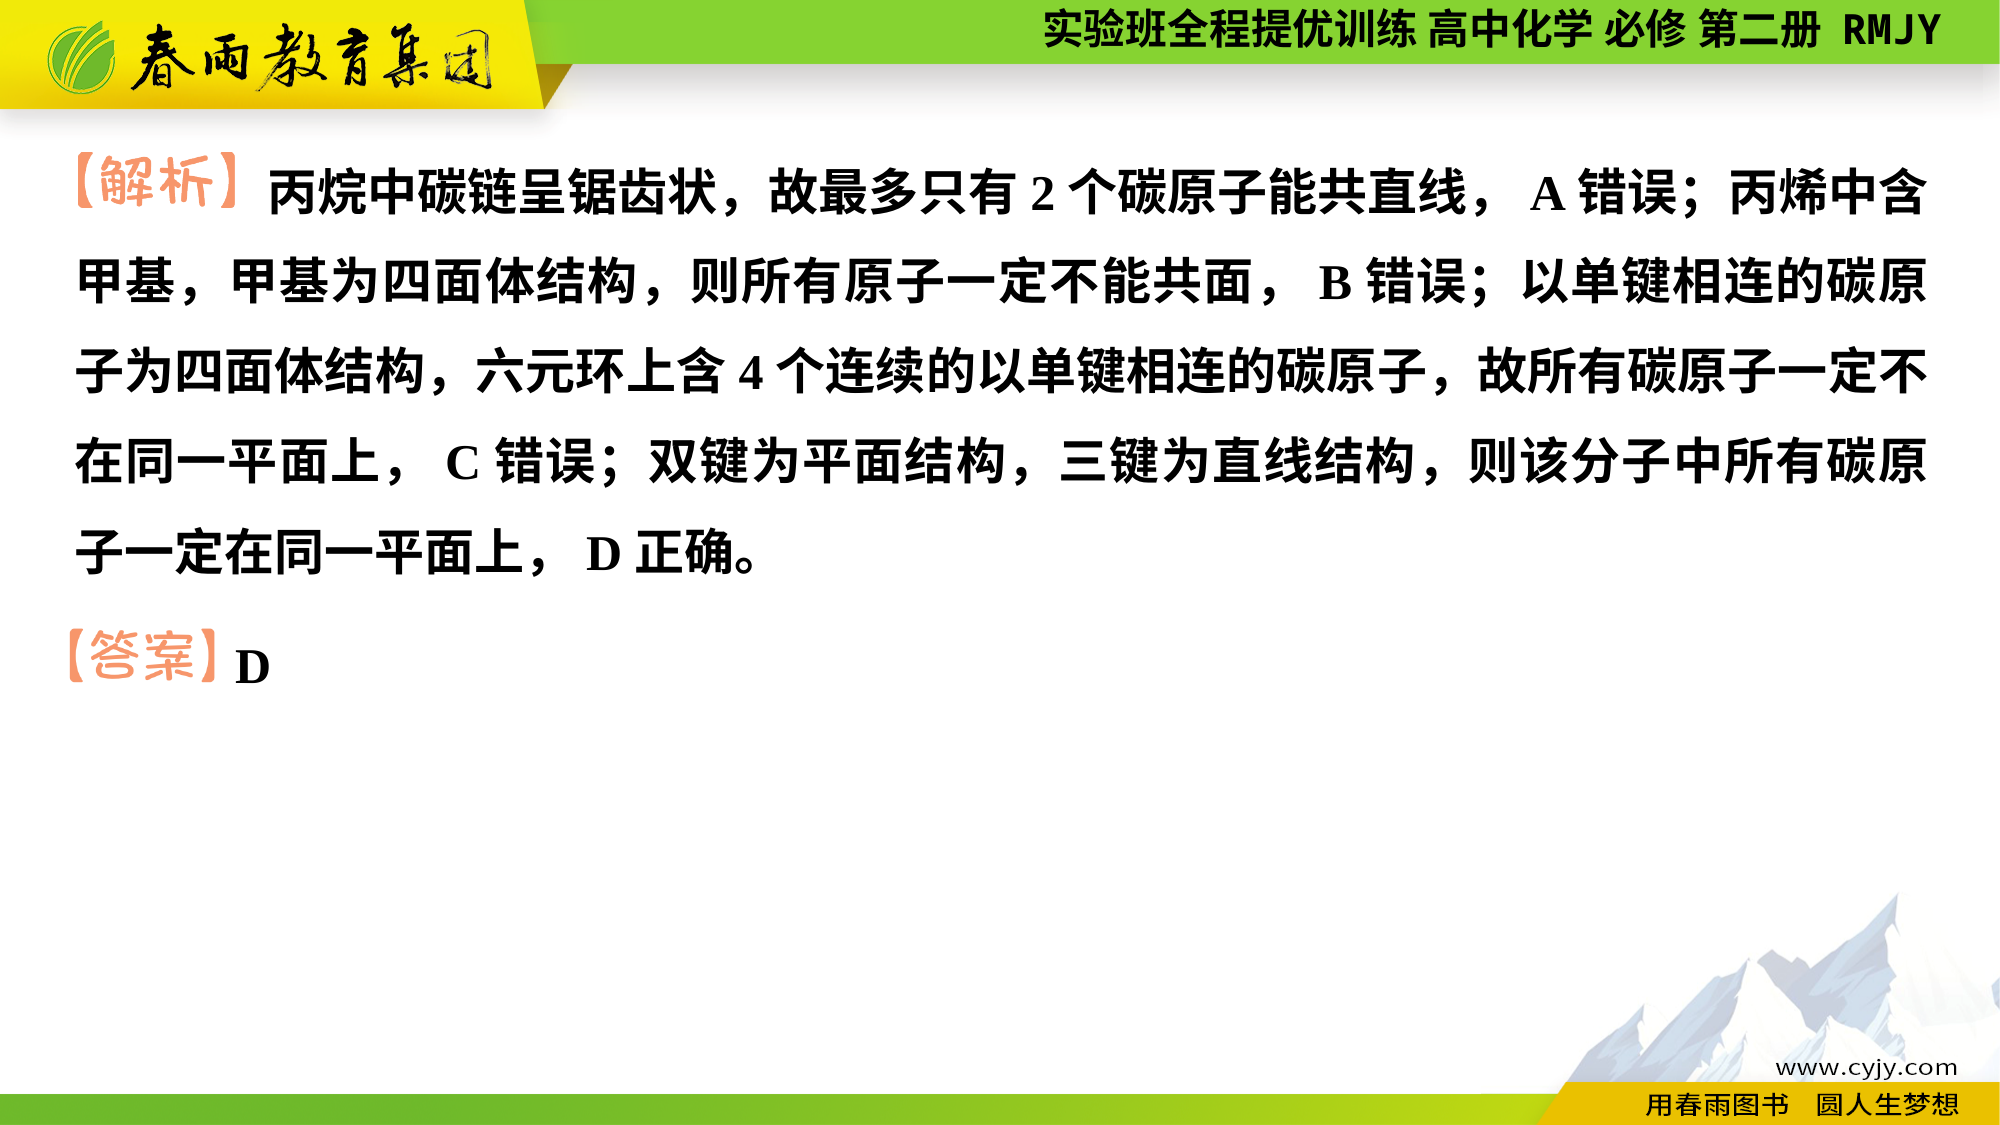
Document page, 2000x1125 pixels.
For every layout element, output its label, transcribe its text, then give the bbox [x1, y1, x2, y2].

list 丙烷中碳链呈锯齿状，故最多只有2个碳原子能共直线，A错误；丙烯中含甲基，甲基为四面体结构，则所有原子一定不能共面，B错误；以单键相连的碳原子为四面体结构，六元环上含4个连续的以单键相连的碳原子，故所有碳原子一定不在同一平面上，C错误；双键为平面结构，三键为直线结构，则该分子中所有碳原子一定在同一平面上，D正确。 [59, 122, 1944, 581]
picture [0, 0, 2000, 1125]
text_box D [220, 596, 1944, 702]
